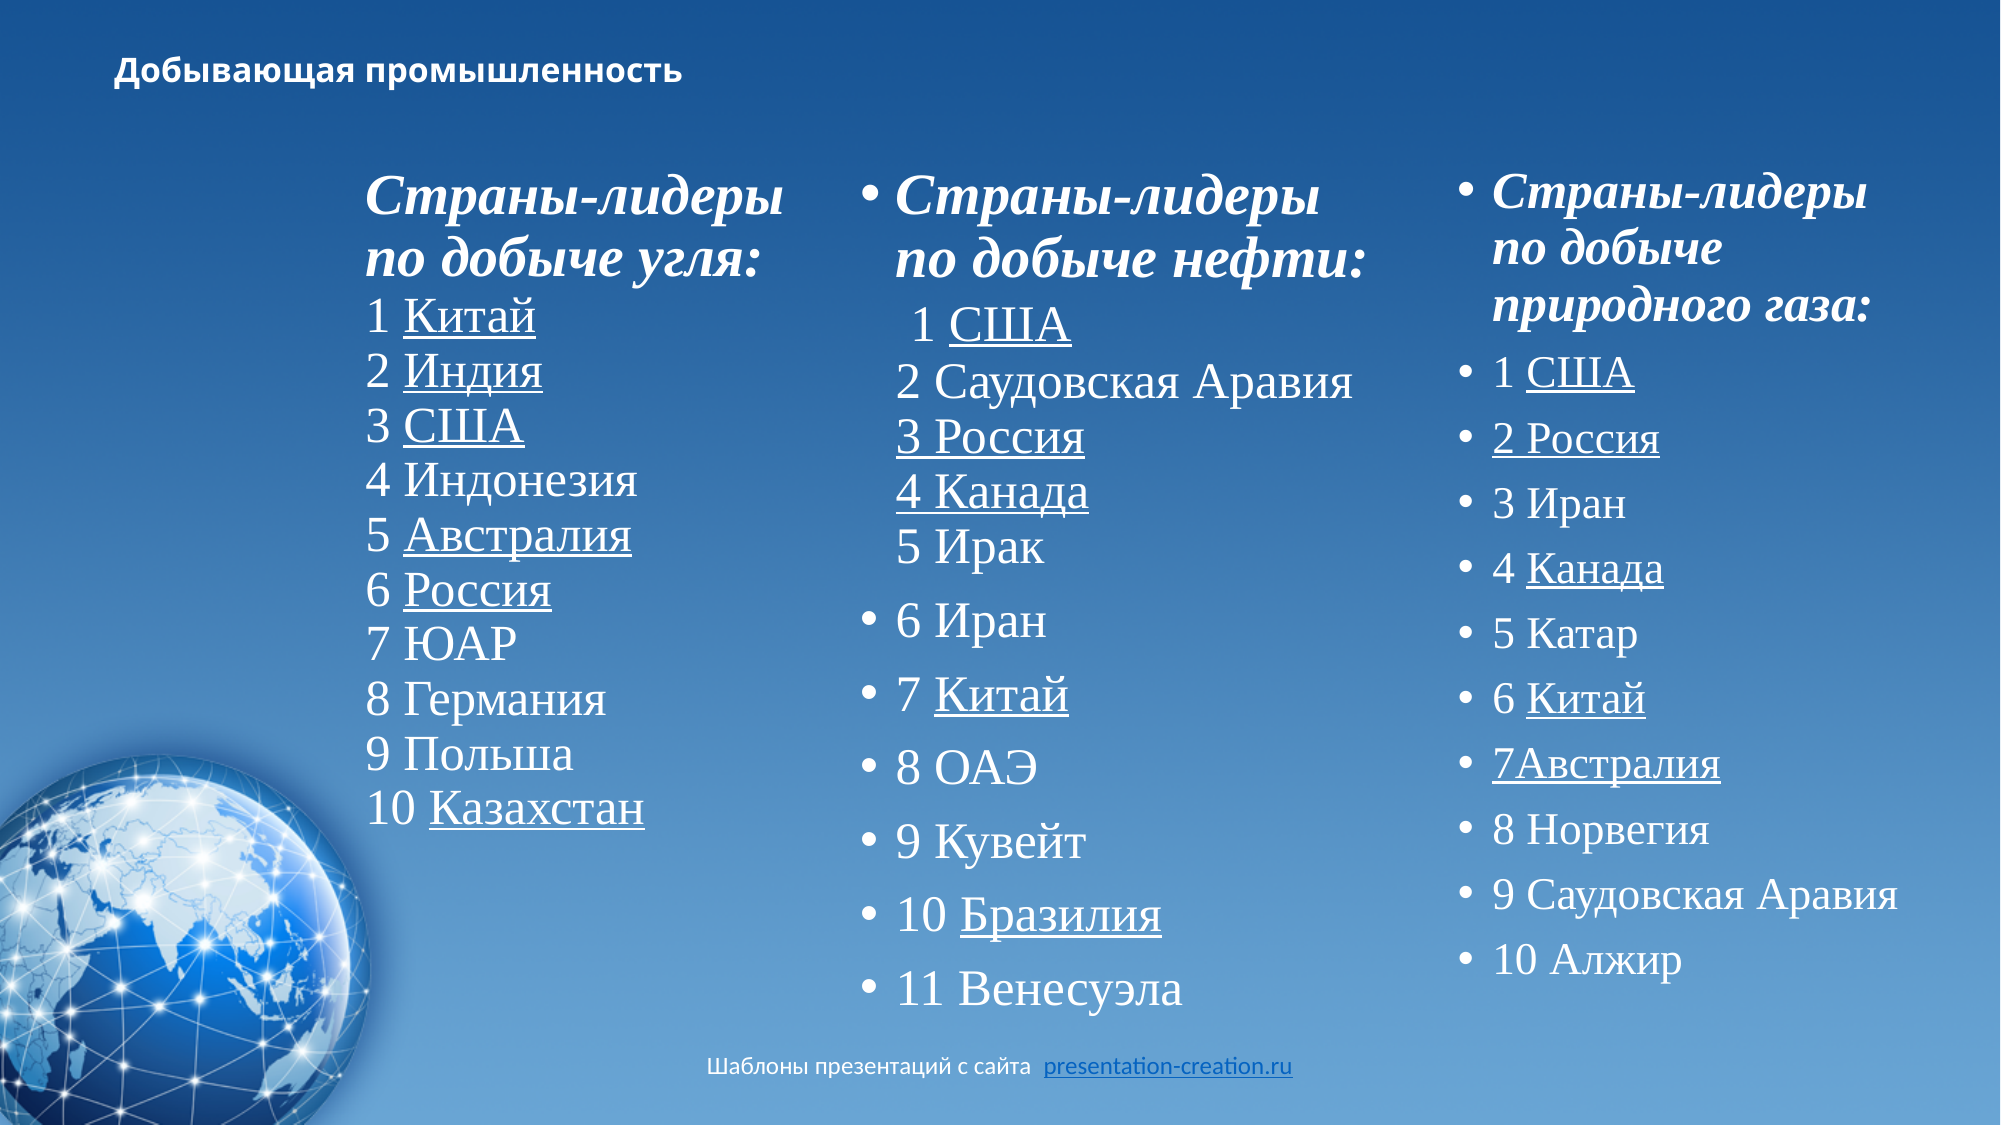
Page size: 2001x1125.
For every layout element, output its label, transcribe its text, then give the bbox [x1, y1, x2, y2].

title Добывающая промышленность [99, 45, 1863, 98]
picture [0, 0, 2001, 1125]
text_box Страны-лидеры по добыче природного газа: 1 США 2 Россия 3 Иран 4 Канада 5 Катар 6 Китай 7Австралия 8 Норвегия 9 Саудовская Аравия 10 Алжир [1442, 156, 1933, 1043]
text_box Страны-лидеры по добыче угля: 1 Китай 2 Индия 3 США 4 Индонезия 5 Австралия 6 Россия 7 ЮАР 8 Германия 9 Польша 10 Казахстан [350, 156, 801, 1010]
text_box Страны-лидеры по добыче нефти: 1 США 2 Саудовская Аравия 3 Россия 4 Канада 5 Ирак 6 Иран 7 Китай 8 ОАЭ 9 Кувейт 10 Бразилия 11 Венесуэла [844, 156, 1399, 1042]
text_box Шаблоны презентаций с сайта presentation-creation.ru [372, 1042, 1628, 1103]
